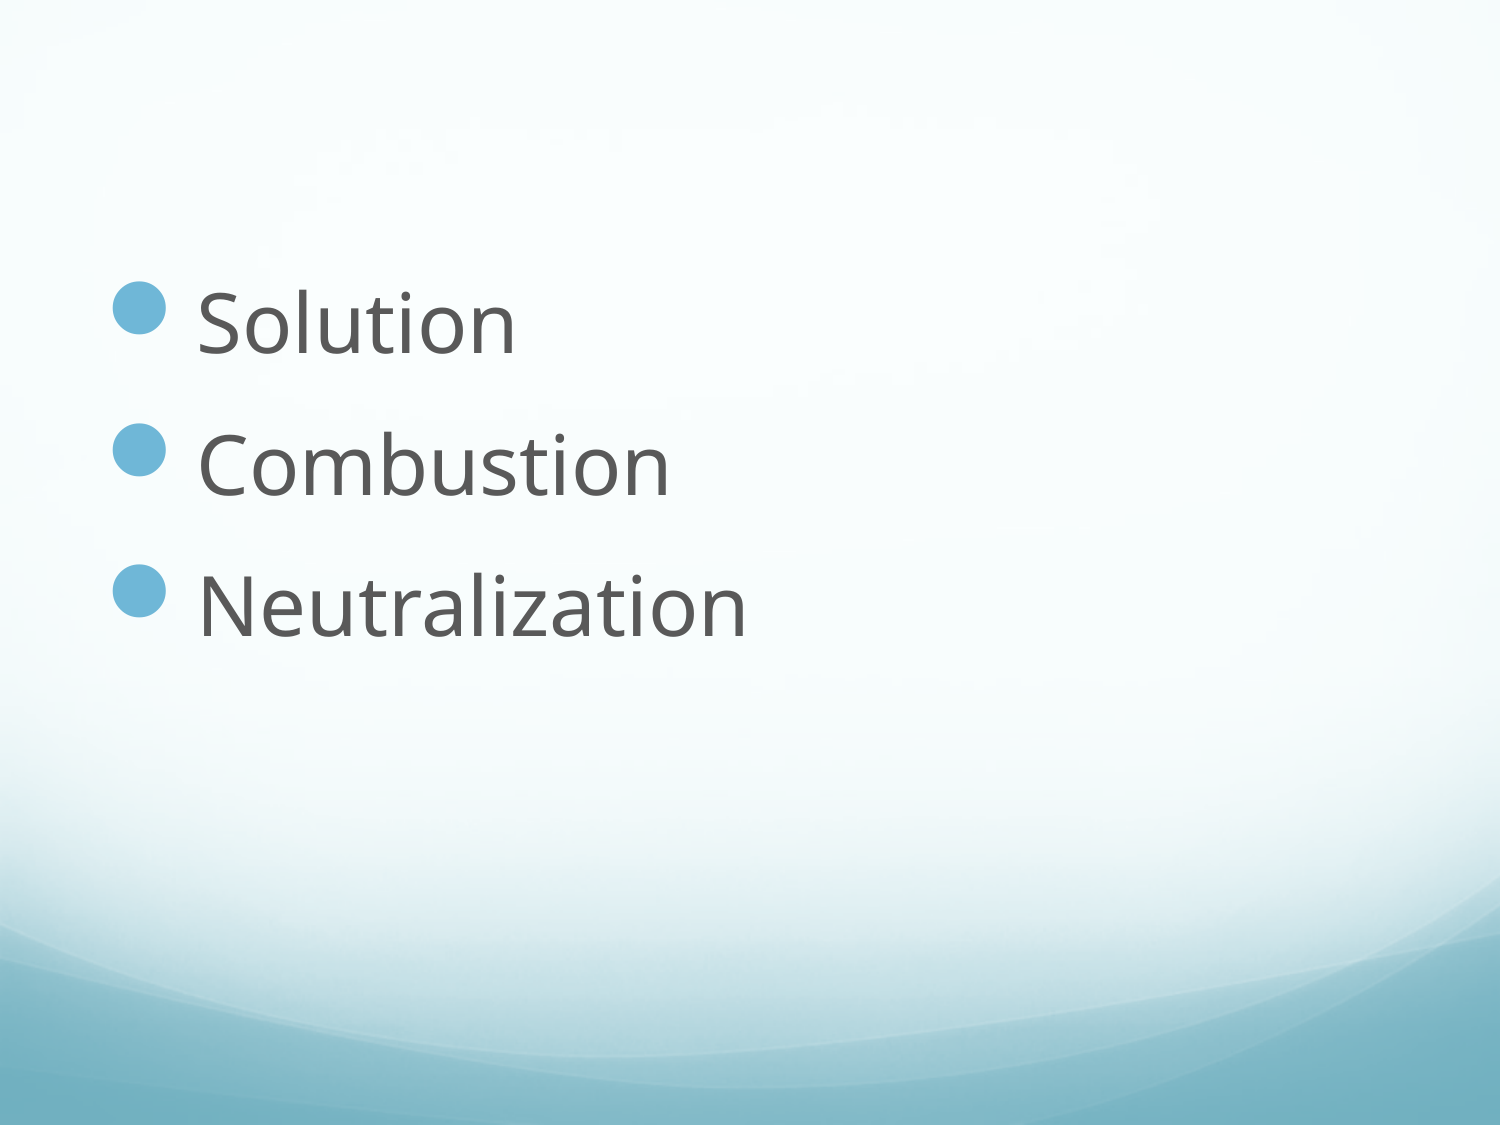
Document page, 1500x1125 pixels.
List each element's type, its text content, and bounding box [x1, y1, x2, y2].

list Solution Combustion Neutralization [90, 262, 1410, 975]
